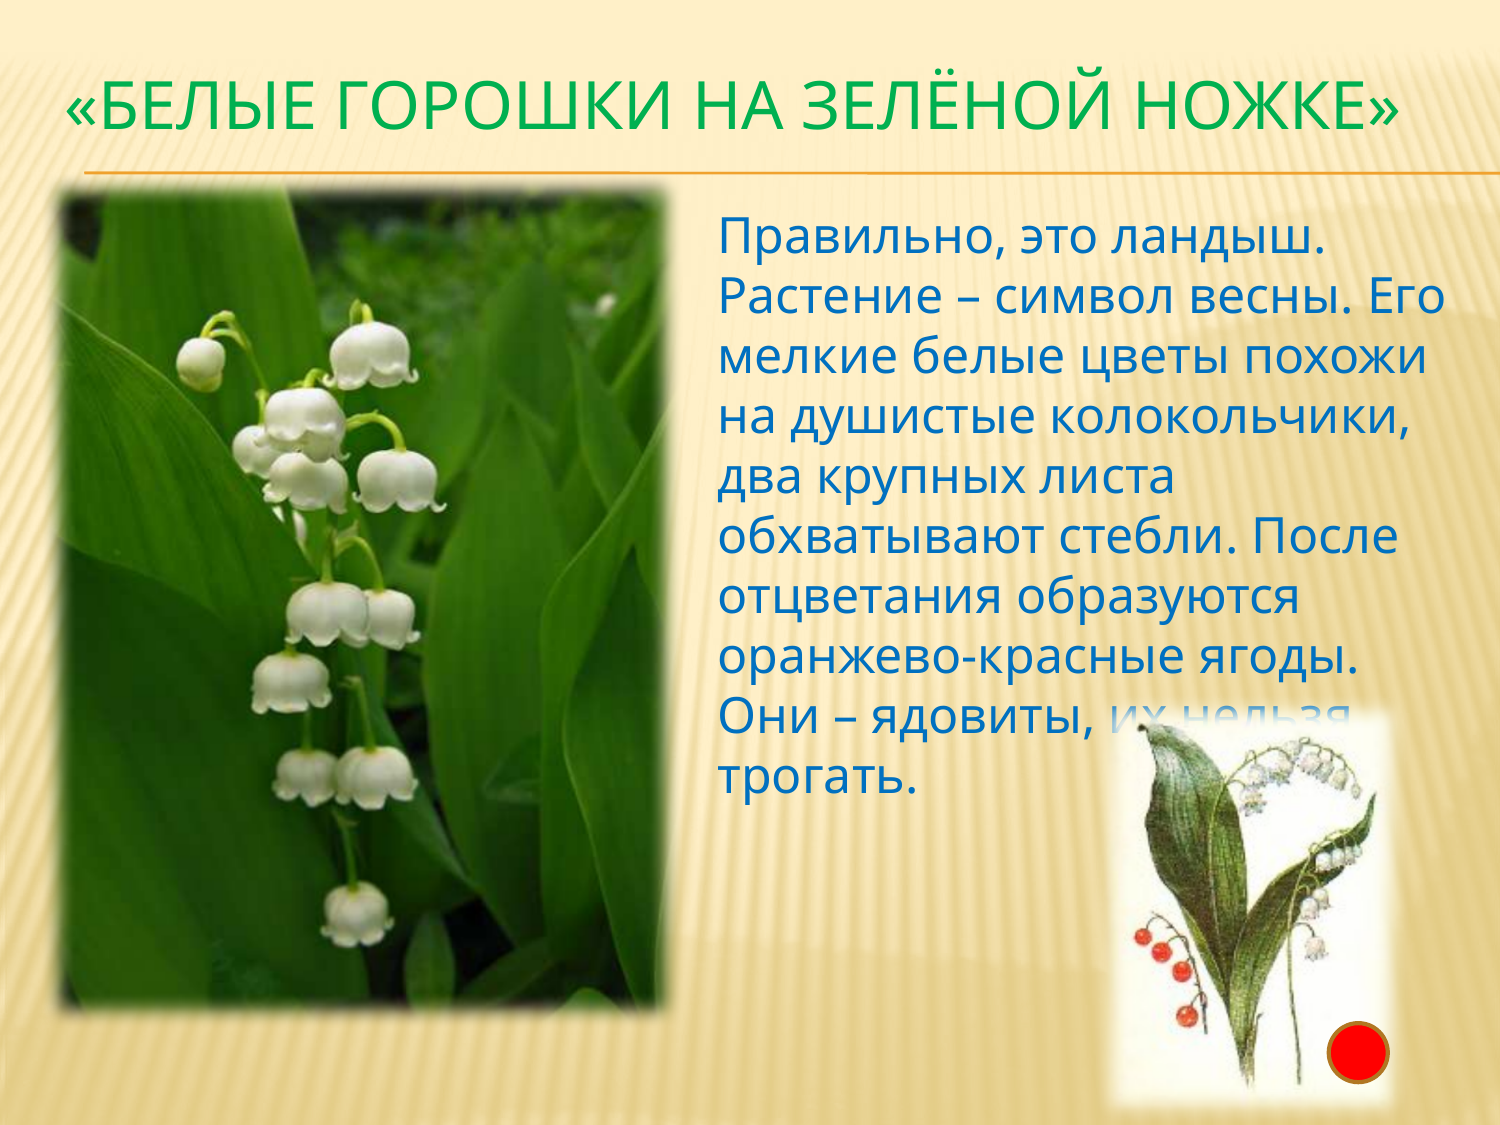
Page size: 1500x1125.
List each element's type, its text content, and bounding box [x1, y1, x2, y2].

text_box Правильно, это ландыш. Растение – символ весны. Его мелкие белые цветы похожи на душистые колокольчики, два крупных листа обхватывают стебли. После отцветания образуются оранжево-красные ягоды. Они – ядовиты, их нельзя трогать. [702, 196, 1471, 811]
title «Белые горошки на зелёной ножке» [49, 54, 1475, 232]
picture [40, 172, 683, 1028]
picture [1092, 692, 1411, 1125]
